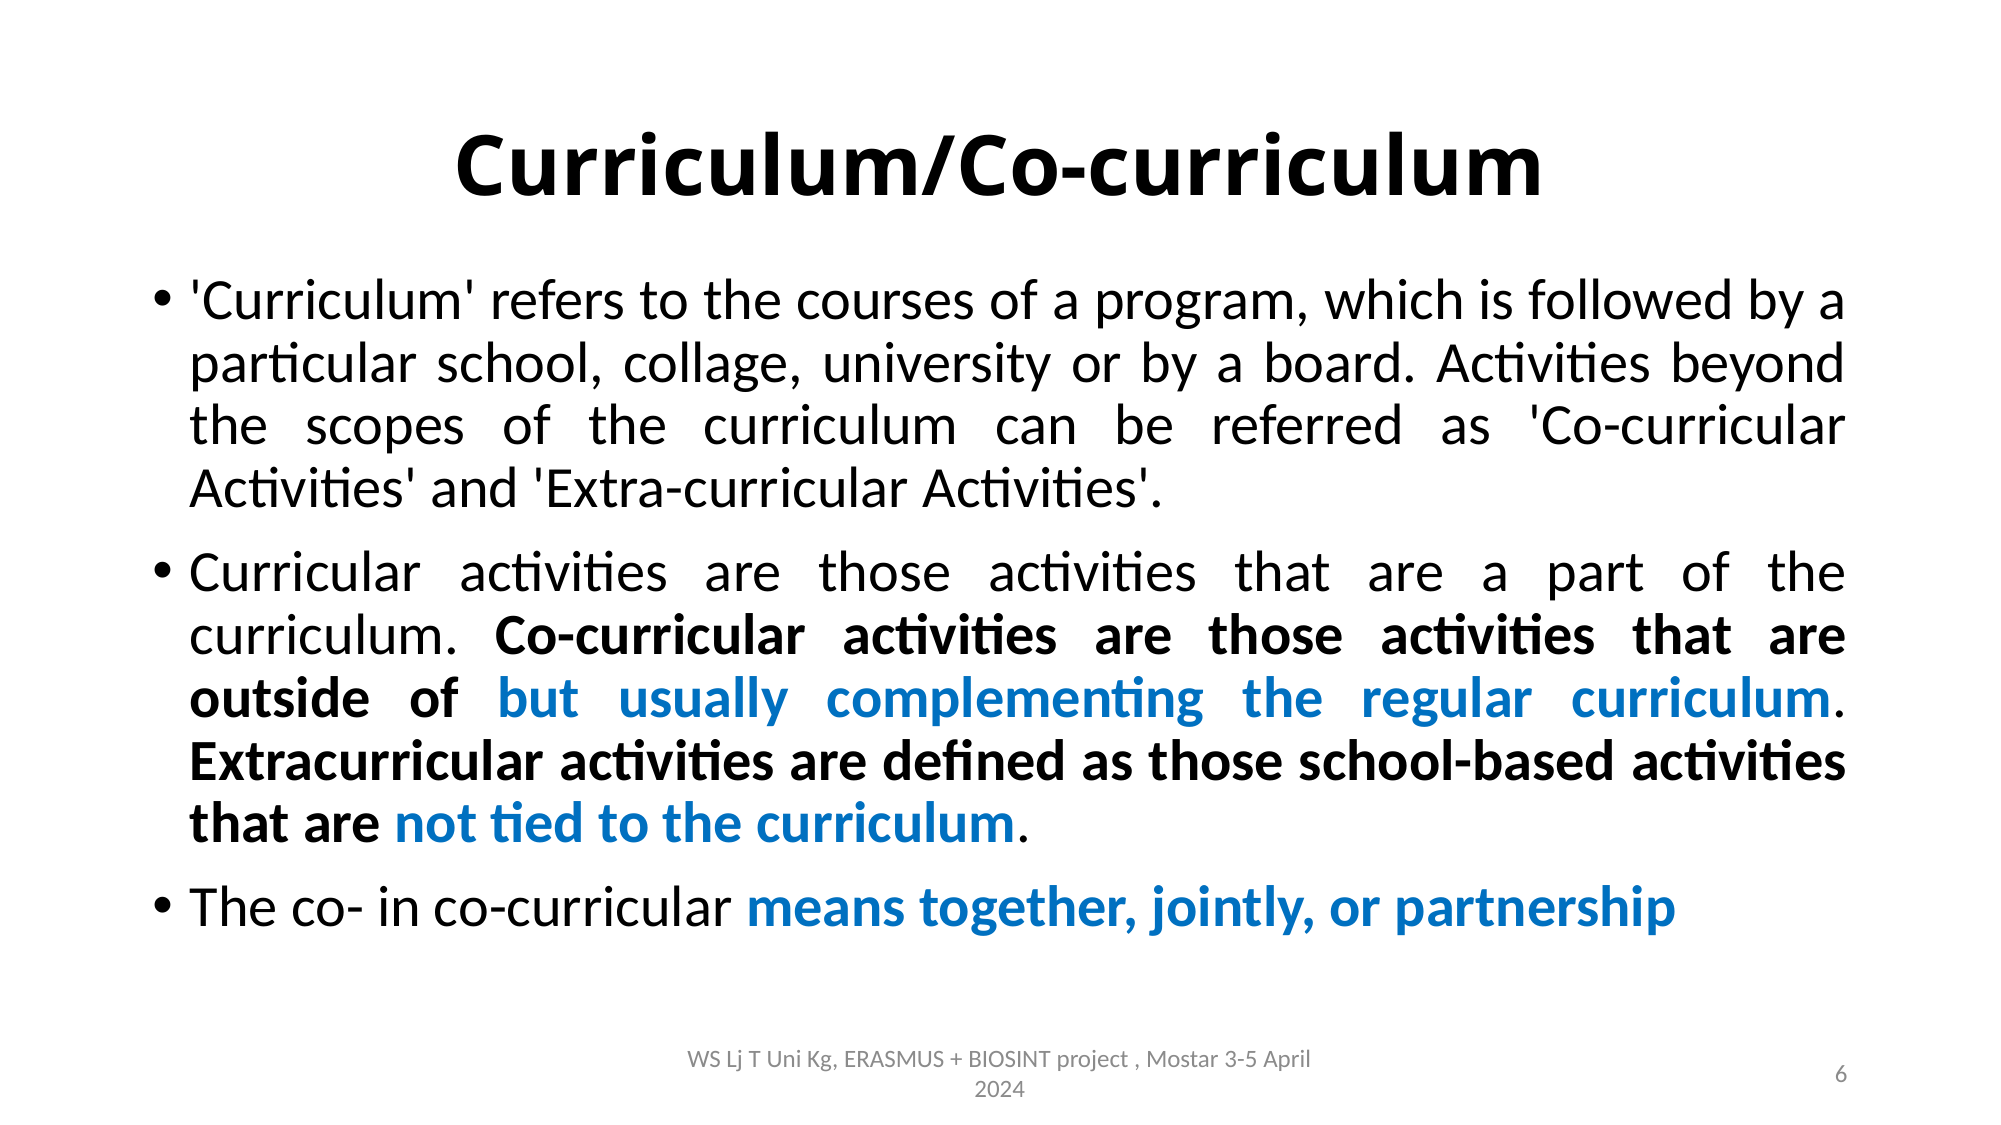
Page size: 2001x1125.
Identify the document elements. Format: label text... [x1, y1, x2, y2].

slide_number 6 [1412, 1042, 1863, 1103]
title Curriculum/Co-curriculum [158, 109, 1842, 228]
list 'Curriculum' refers to the courses of a program, which is followed by a particular school, collage, university or by a board. Activities beyond the scopes of the curriculum can be referred as 'Co-curricular Activities' and 'Extra-curricular Activities'. Curricular activities are those activities that are a part of the curriculum. Co-curricular activities are those activities that are outside of but usually complementing the regular curriculum. Extracurricular activities are defined as those school-based activities that are not tied to the curriculum. The co- in co-curricular means together, jointly, or partnership [137, 261, 1863, 976]
footer WS Lj T Uni Kg, ERASMUS + BIOSINT project , Mostar 3-5 April 2024 [662, 1042, 1338, 1103]
